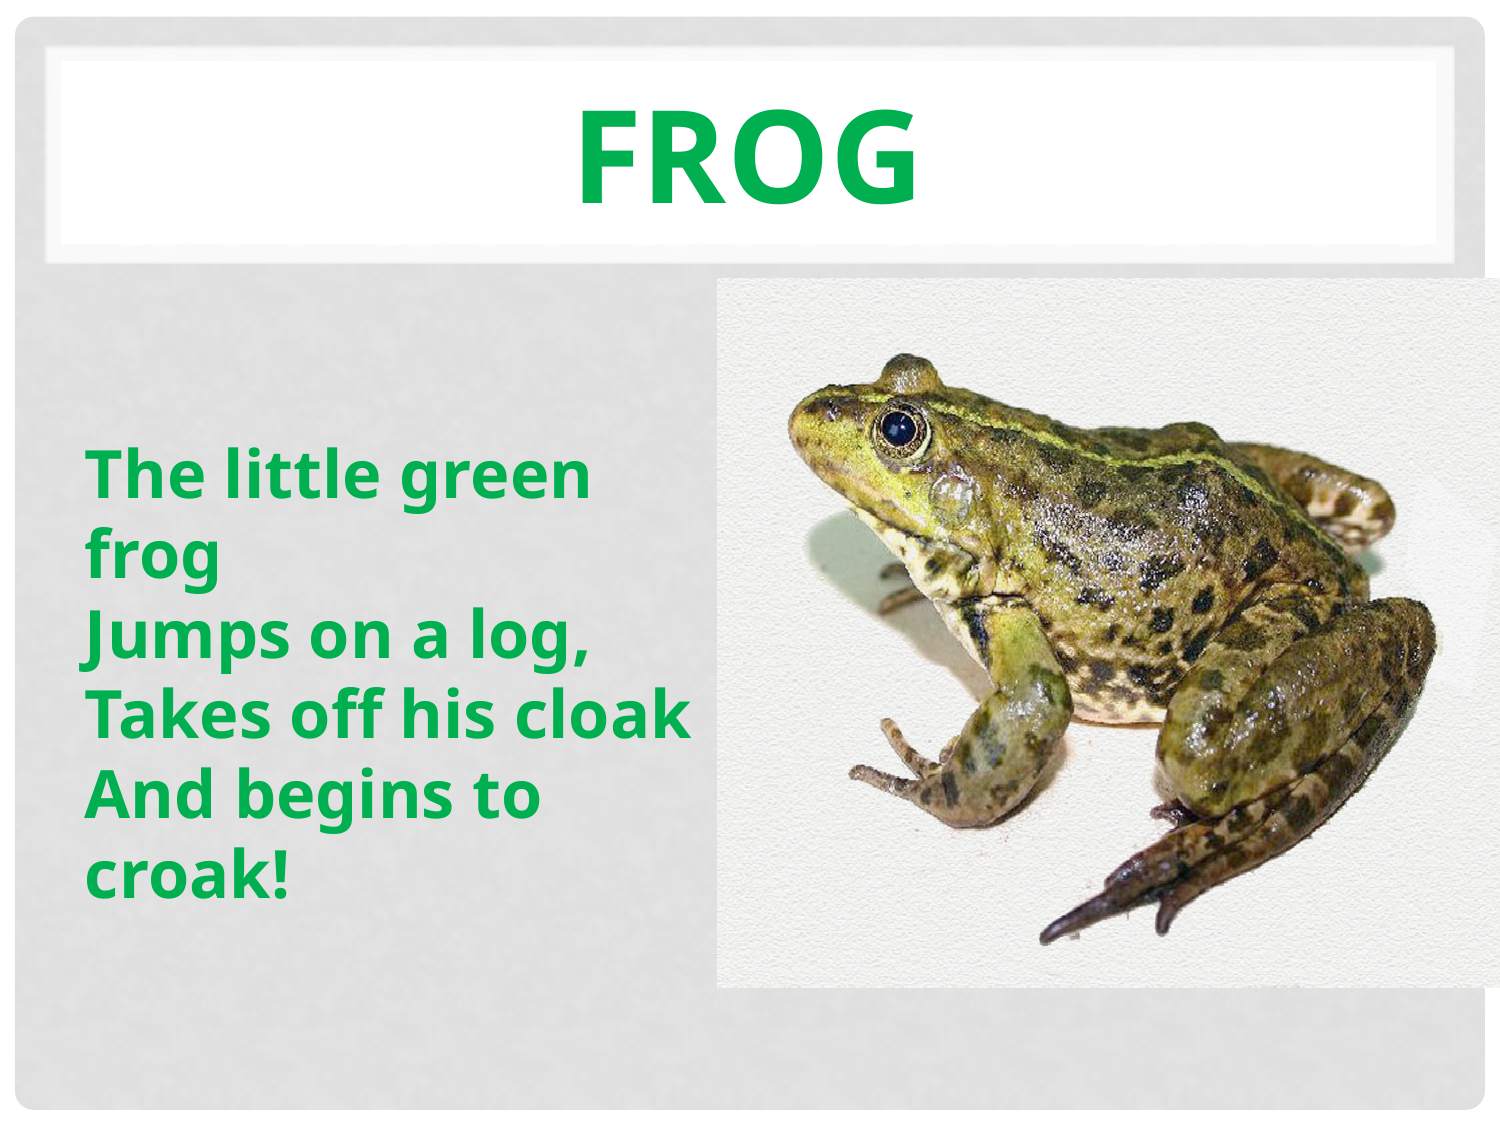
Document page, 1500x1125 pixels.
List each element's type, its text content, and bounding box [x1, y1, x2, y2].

title FROG [69, 66, 1425, 238]
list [717, 278, 1500, 988]
list The little green frog Jumps on a log, Takes off his cloak And begins to croak! [69, 281, 733, 1005]
